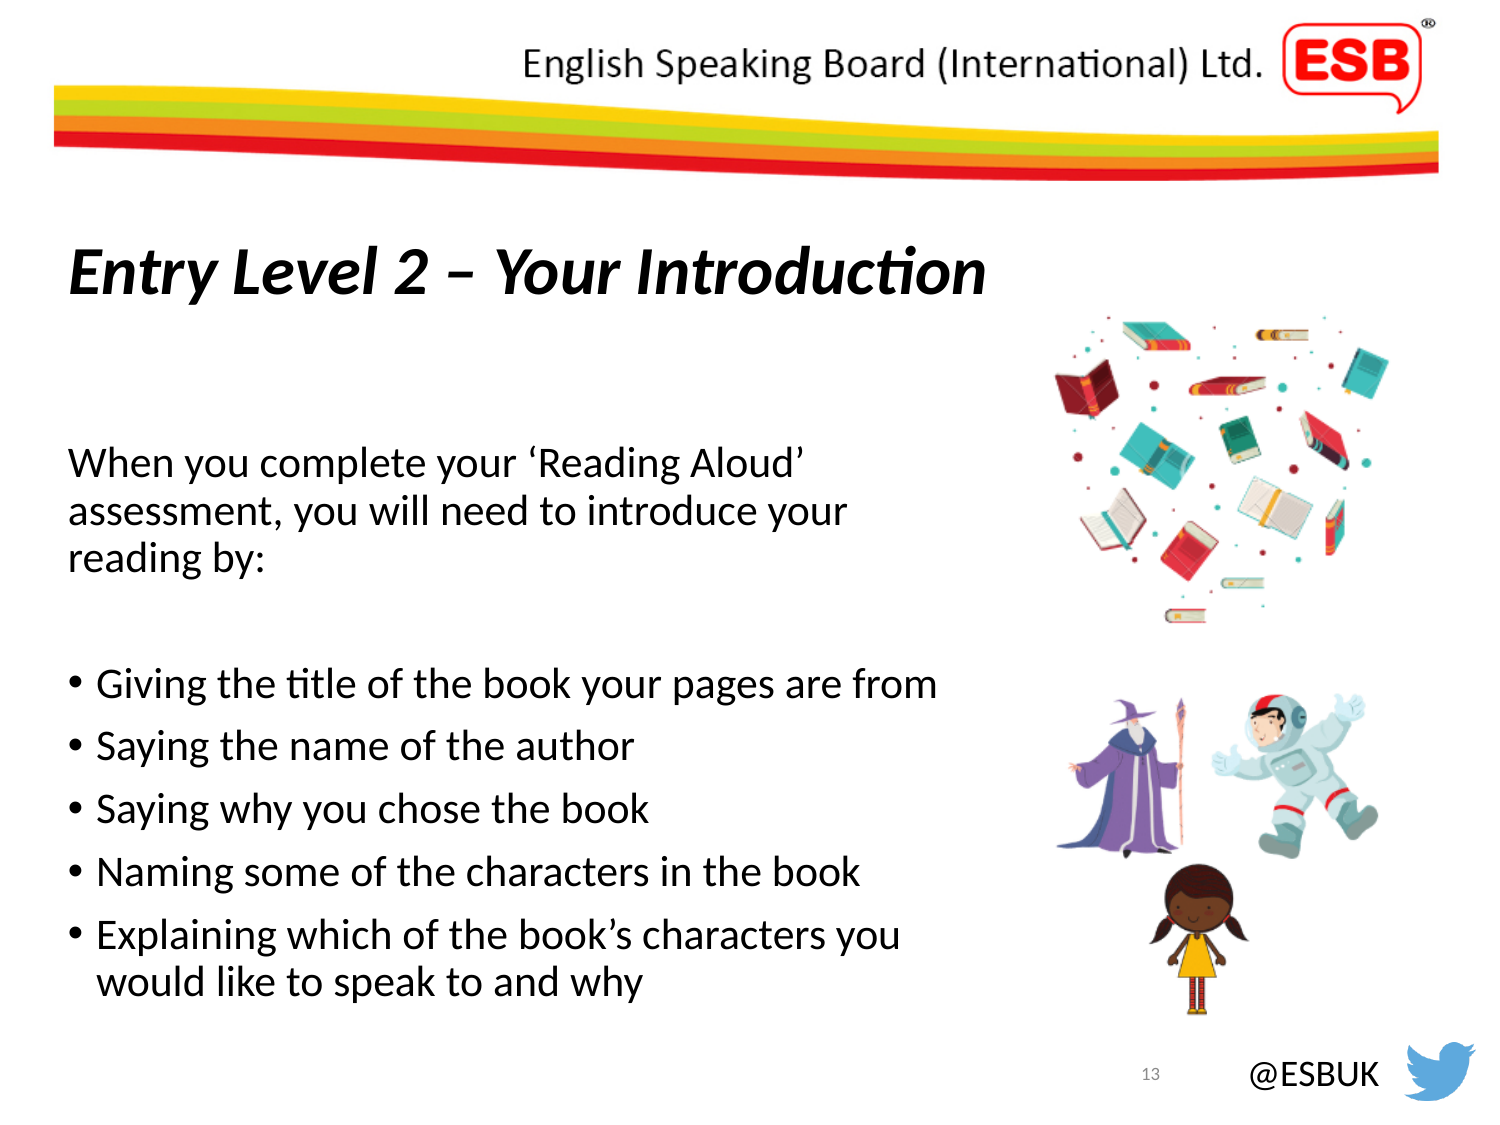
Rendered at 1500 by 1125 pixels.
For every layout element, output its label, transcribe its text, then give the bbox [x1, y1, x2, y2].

picture [1010, 272, 1414, 1043]
picture [1404, 1042, 1476, 1101]
title Entry Level 2 – Your Introduction [53, 197, 1347, 347]
slide_number 13 [995, 1042, 1176, 1103]
text_box When you complete your ‘Reading Aloud’ assessment, you will need to introduce your reading by: Giving the title of the book your pages are from Saying the name of the author Saying why you chose the book Naming some of the characters in the book Explaining which of the book’s characters you would like to speak to and why [53, 432, 995, 1125]
picture [0, 0, 1500, 189]
